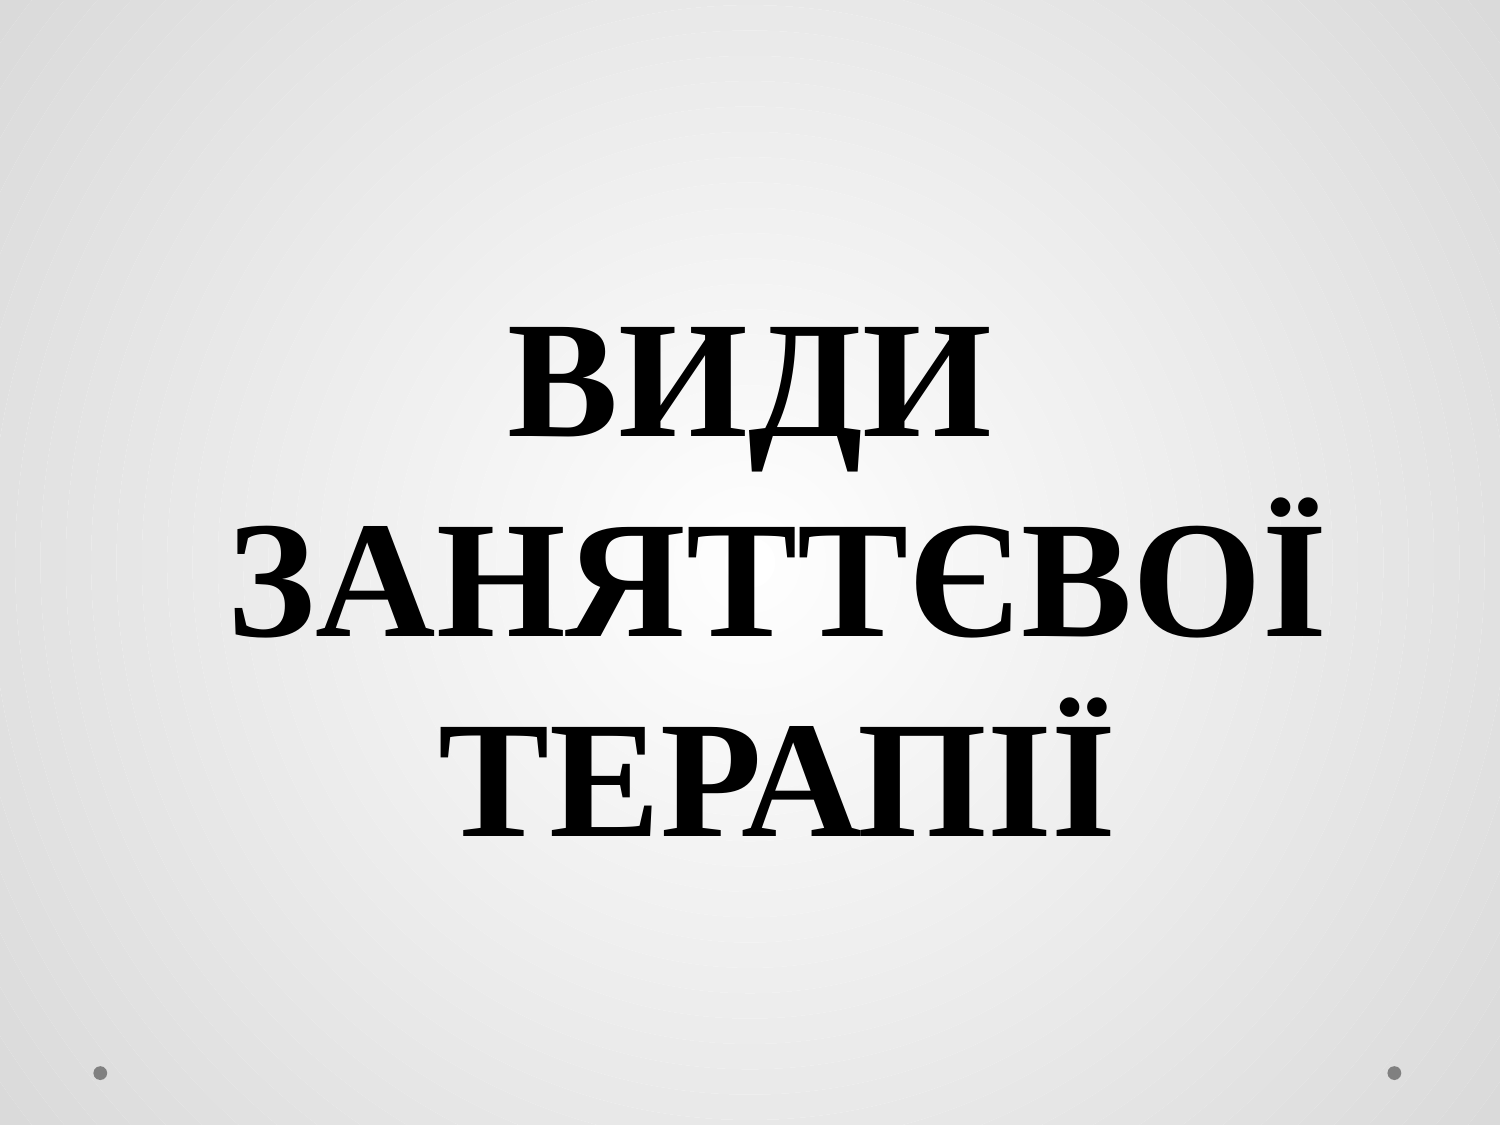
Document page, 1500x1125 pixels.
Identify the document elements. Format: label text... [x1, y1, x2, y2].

list ВИДИ ЗАНЯТТЄВОЇ ТЕРАПІЇ [75, 262, 1425, 1005]
